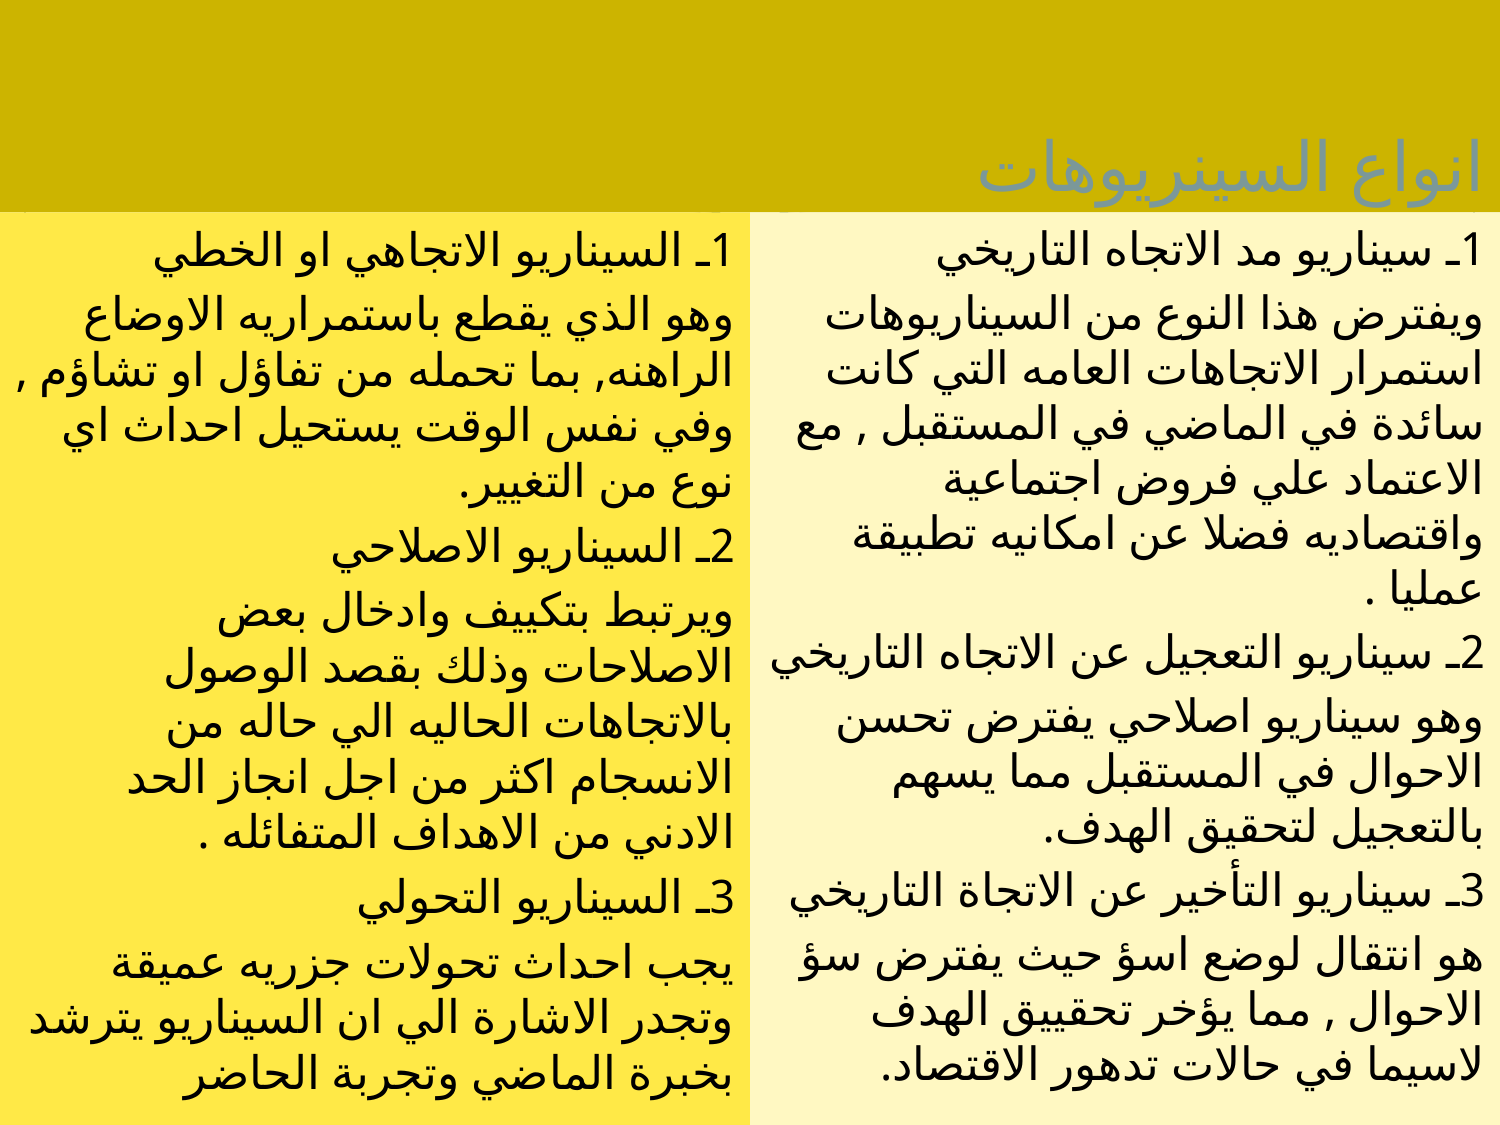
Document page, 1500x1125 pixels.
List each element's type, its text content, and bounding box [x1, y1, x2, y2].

list 1ـ السيناريو الاتجاهي او الخطي وهو الذي يقطع باستمراريه الاوضاع الراهنه, بما تحمله من تفاؤل او تشاؤم , وفي نفس الوقت يستحيل احداث اي نوع من التغيير. 2ـ السيناريو الاصلاحي ويرتبط بتكييف وادخال بعض الاصلاحات وذلك بقصد الوصول بالاتجاهات الحاليه الي حاله من الانسجام اكثر من اجل انجاز الحد الادني من الاهداف المتفائله . 3ـ السيناريو التحولي يجب احداث تحولات جزريه عميقة وتجدر الاشارة الي ان السيناريو يترشد بخبرة الماضي وتجربة الحاضر [0, 212, 750, 1125]
list 1ـ سيناريو مد الاتجاه التاريخي ويفترض هذا النوع من السيناريوهات استمرار الاتجاهات العامه التي كانت سائدة في الماضي في المستقبل , مع الاعتماد علي فروض اجتماعية واقتصاديه فضلا عن امكانيه تطبيقة عمليا . 2ـ سيناريو التعجيل عن الاتجاه التاريخي وهو سيناريو اصلاحي يفترض تحسن الاحوال في المستقبل مما يسهم بالتعجيل لتحقيق الهدف. 3ـ سيناريو التأخير عن الاتجاة التاريخي هو انتقال لوضع اسؤ حيث يفترض سؤ الاحوال , مما يؤخر تحقييق الهدف لاسيما في حالات تدهور الاقتصاد. [750, 212, 1500, 1125]
title انواع السينريوهات [0, 0, 1500, 212]
